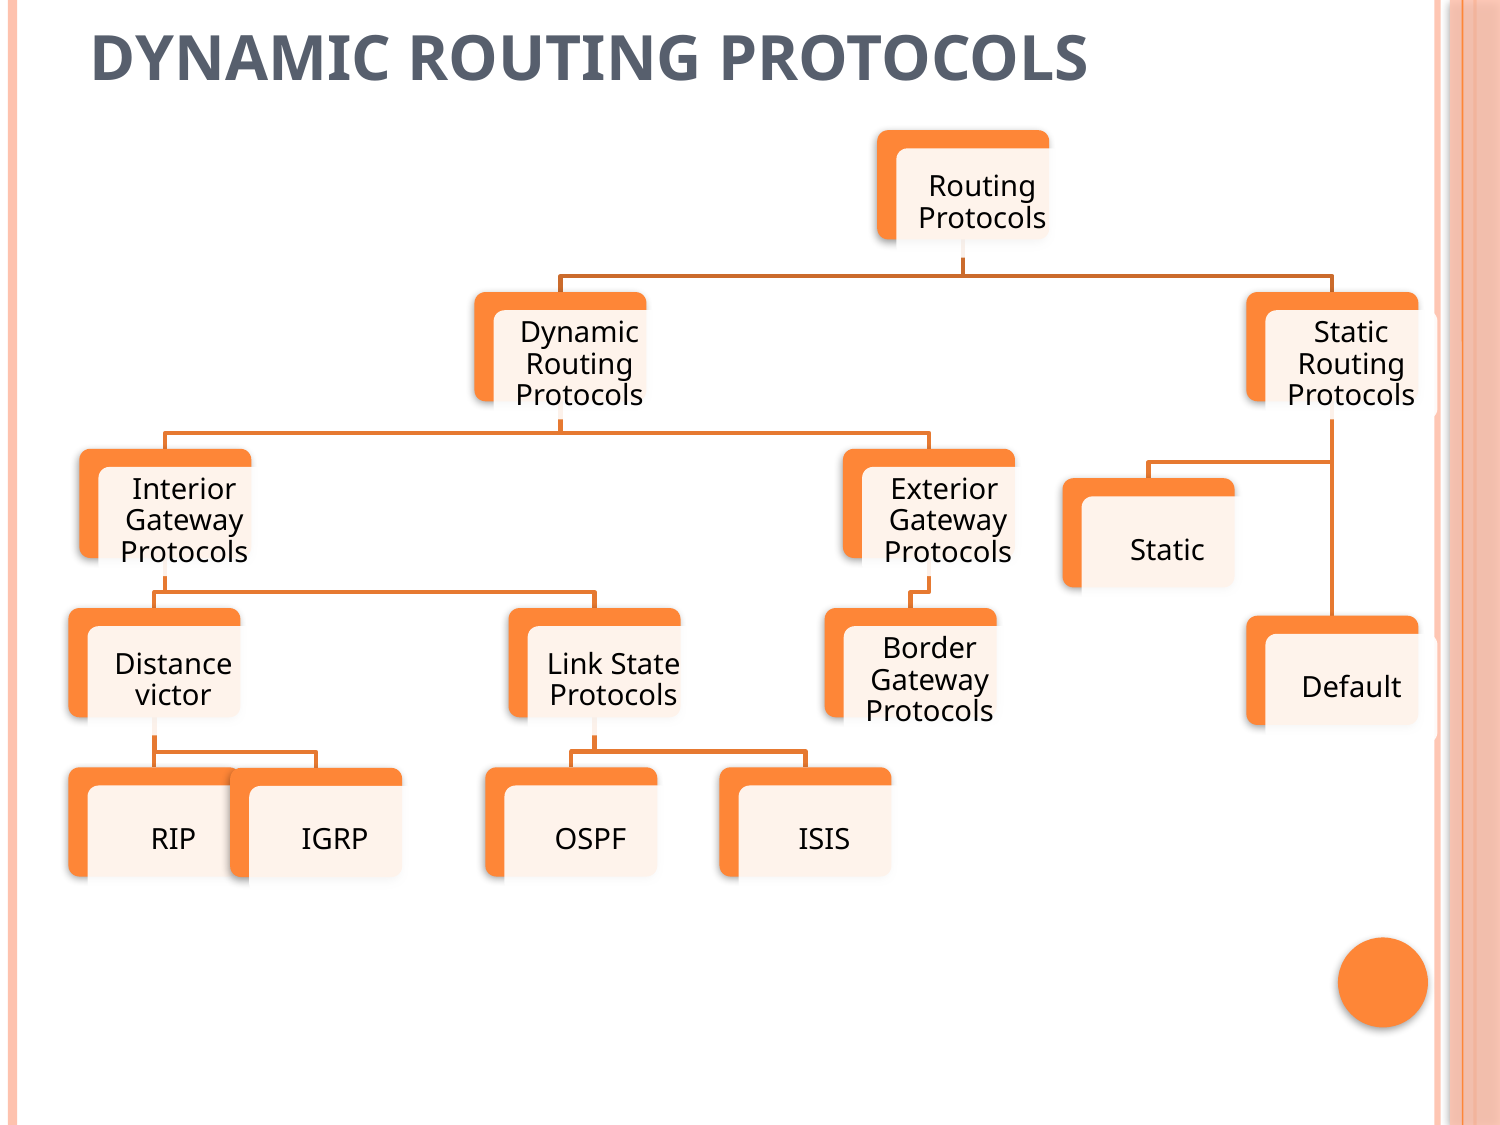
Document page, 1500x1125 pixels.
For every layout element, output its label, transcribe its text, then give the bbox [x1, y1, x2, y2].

title Dynamic Routing Protocols [75, 0, 1300, 100]
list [86, 99, 1438, 926]
